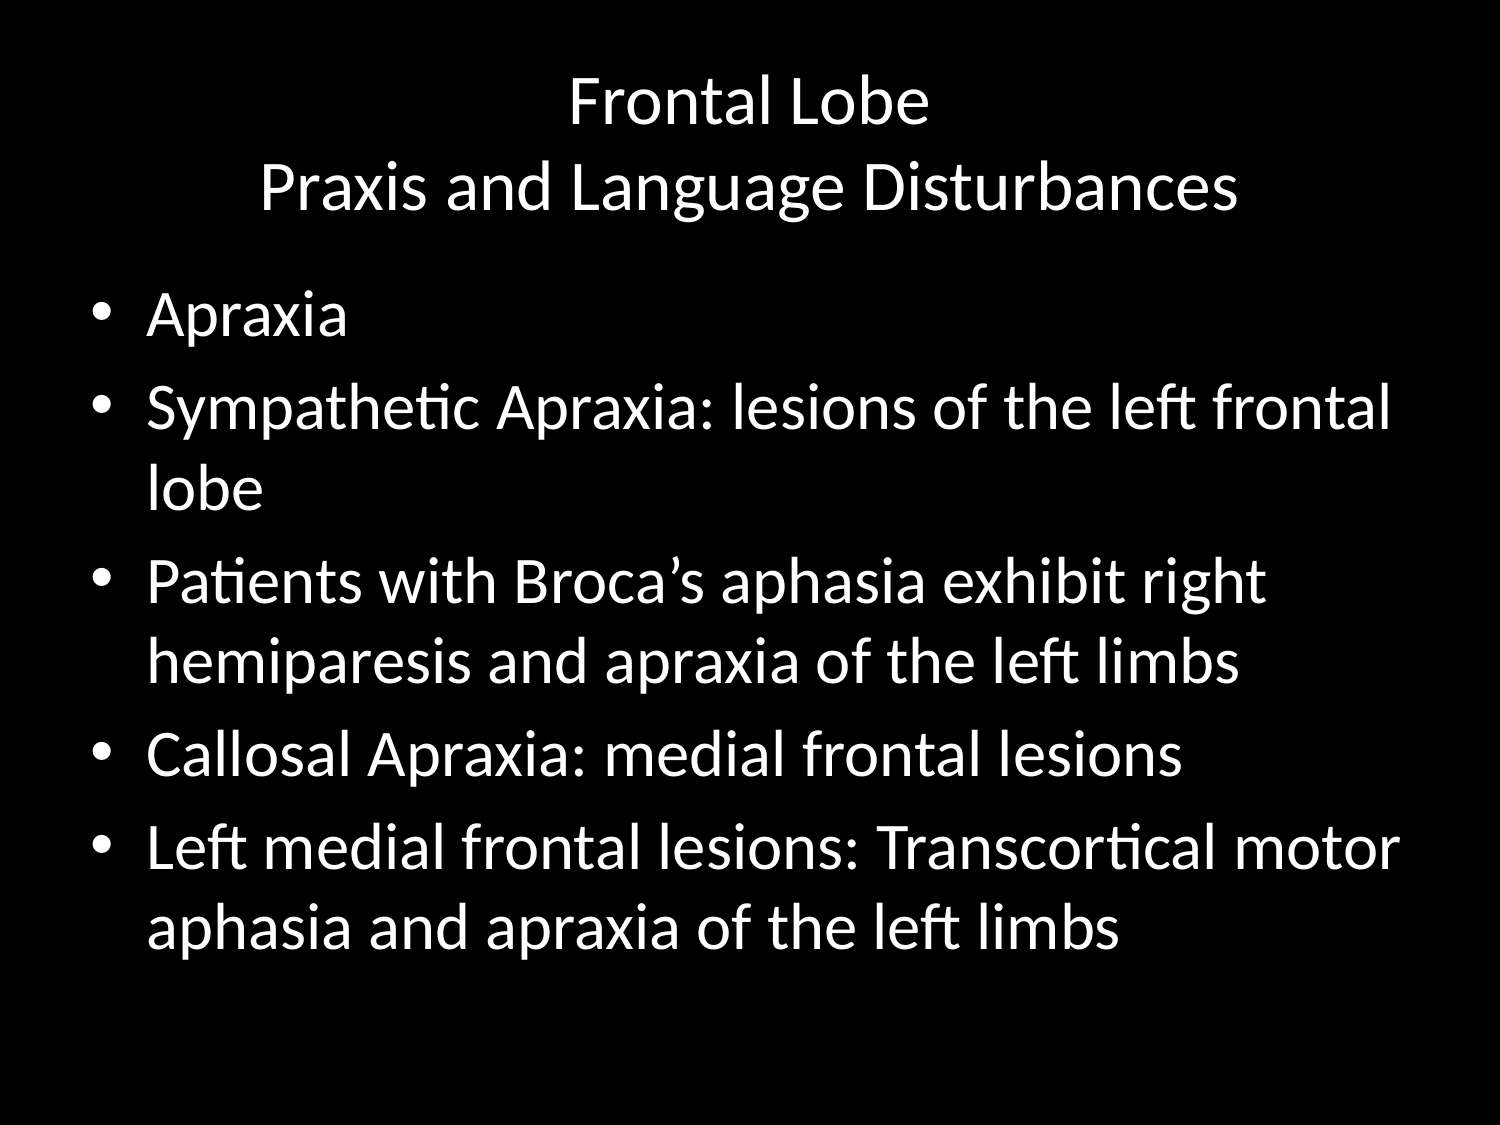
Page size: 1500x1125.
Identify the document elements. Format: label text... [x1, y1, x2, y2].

list Apraxia Sympathetic Apraxia: lesions of the left frontal lobe Patients with Broca’s aphasia exhibit right hemiparesis and apraxia of the left limbs Callosal Apraxia: medial frontal lesions Left medial frontal lesions: Transcortical motor aphasia and apraxia of the left limbs [75, 262, 1425, 1005]
title Frontal Lobe Praxis and Language Disturbances [75, 45, 1425, 233]
